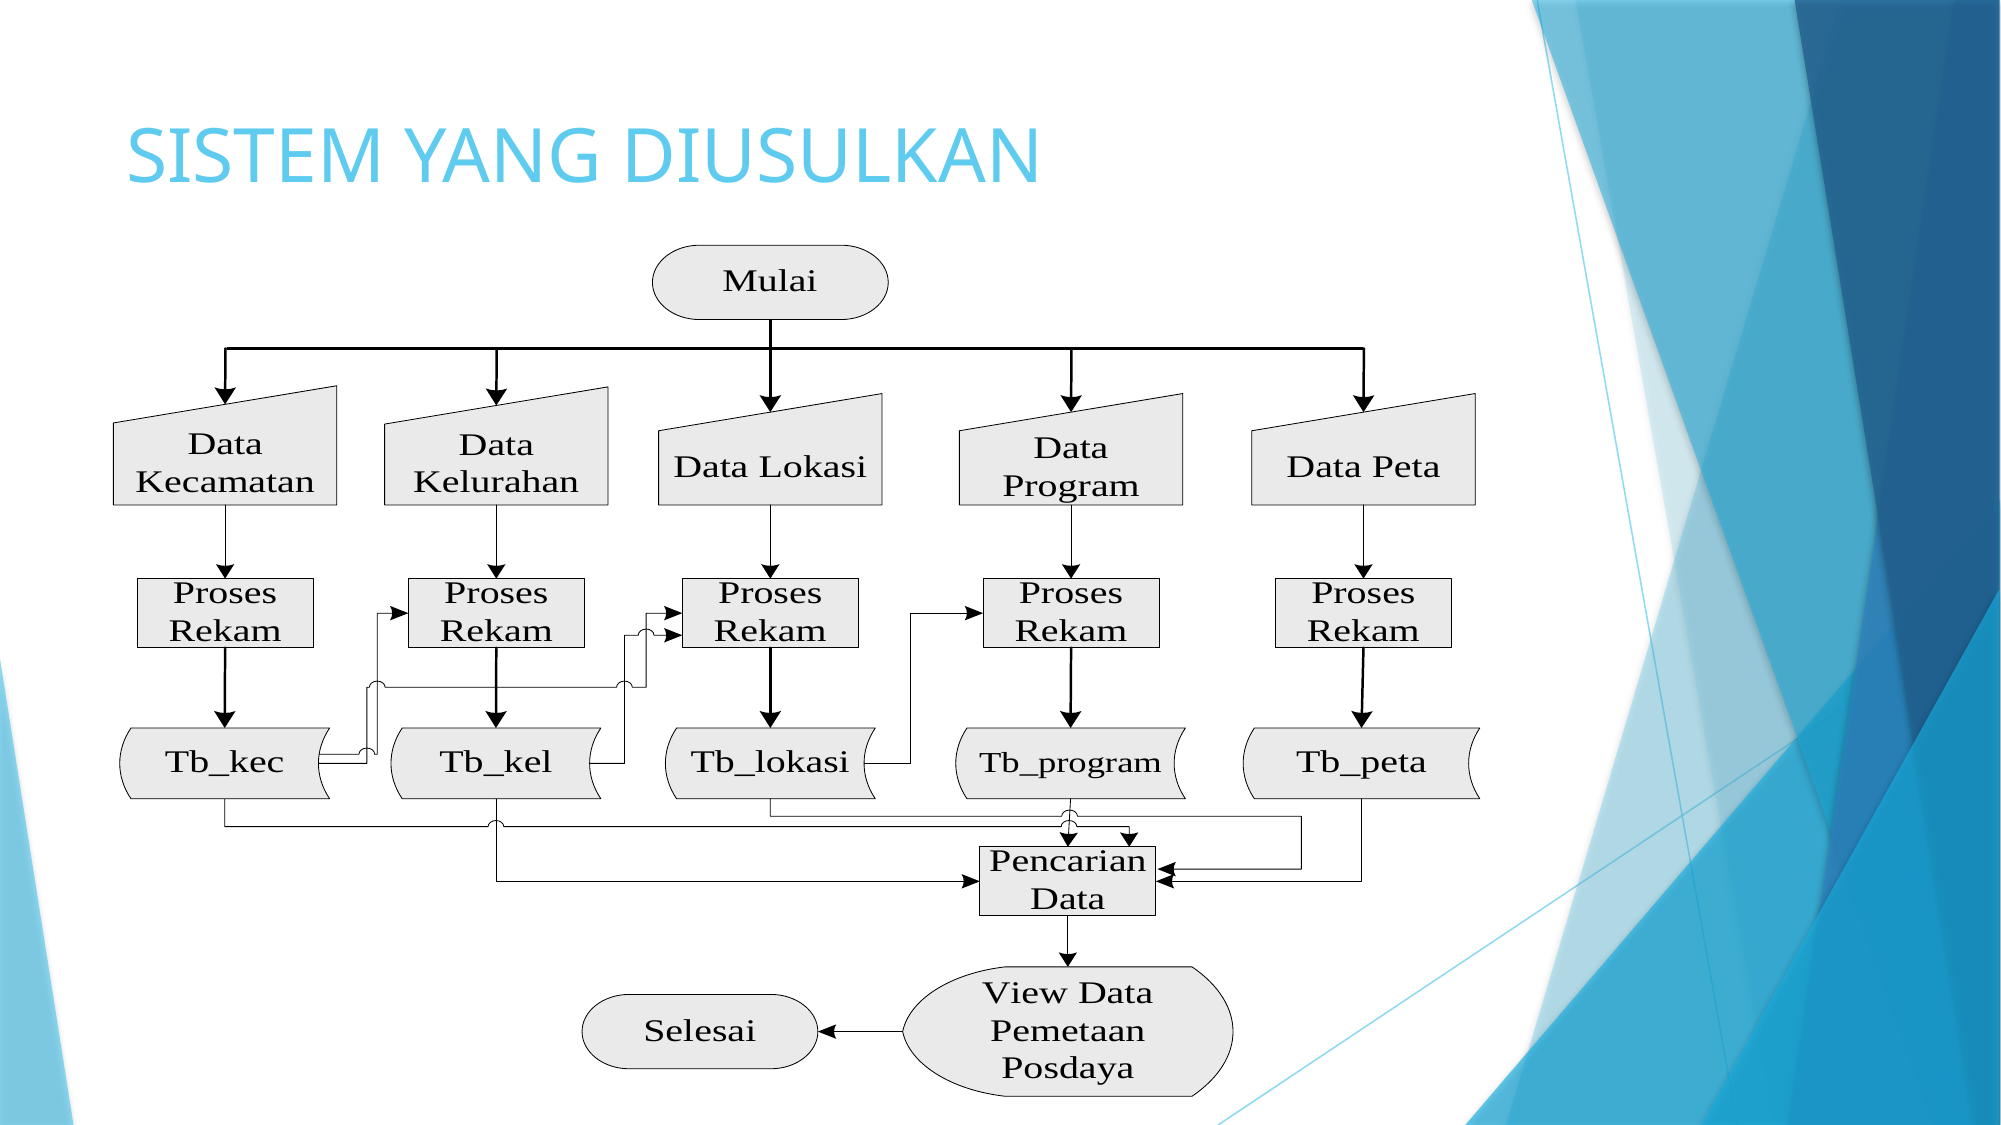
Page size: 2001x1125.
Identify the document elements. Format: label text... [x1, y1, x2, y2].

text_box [88, 225, 1505, 1101]
title SISTEM YANG DIUSULKAN [111, 99, 1522, 317]
